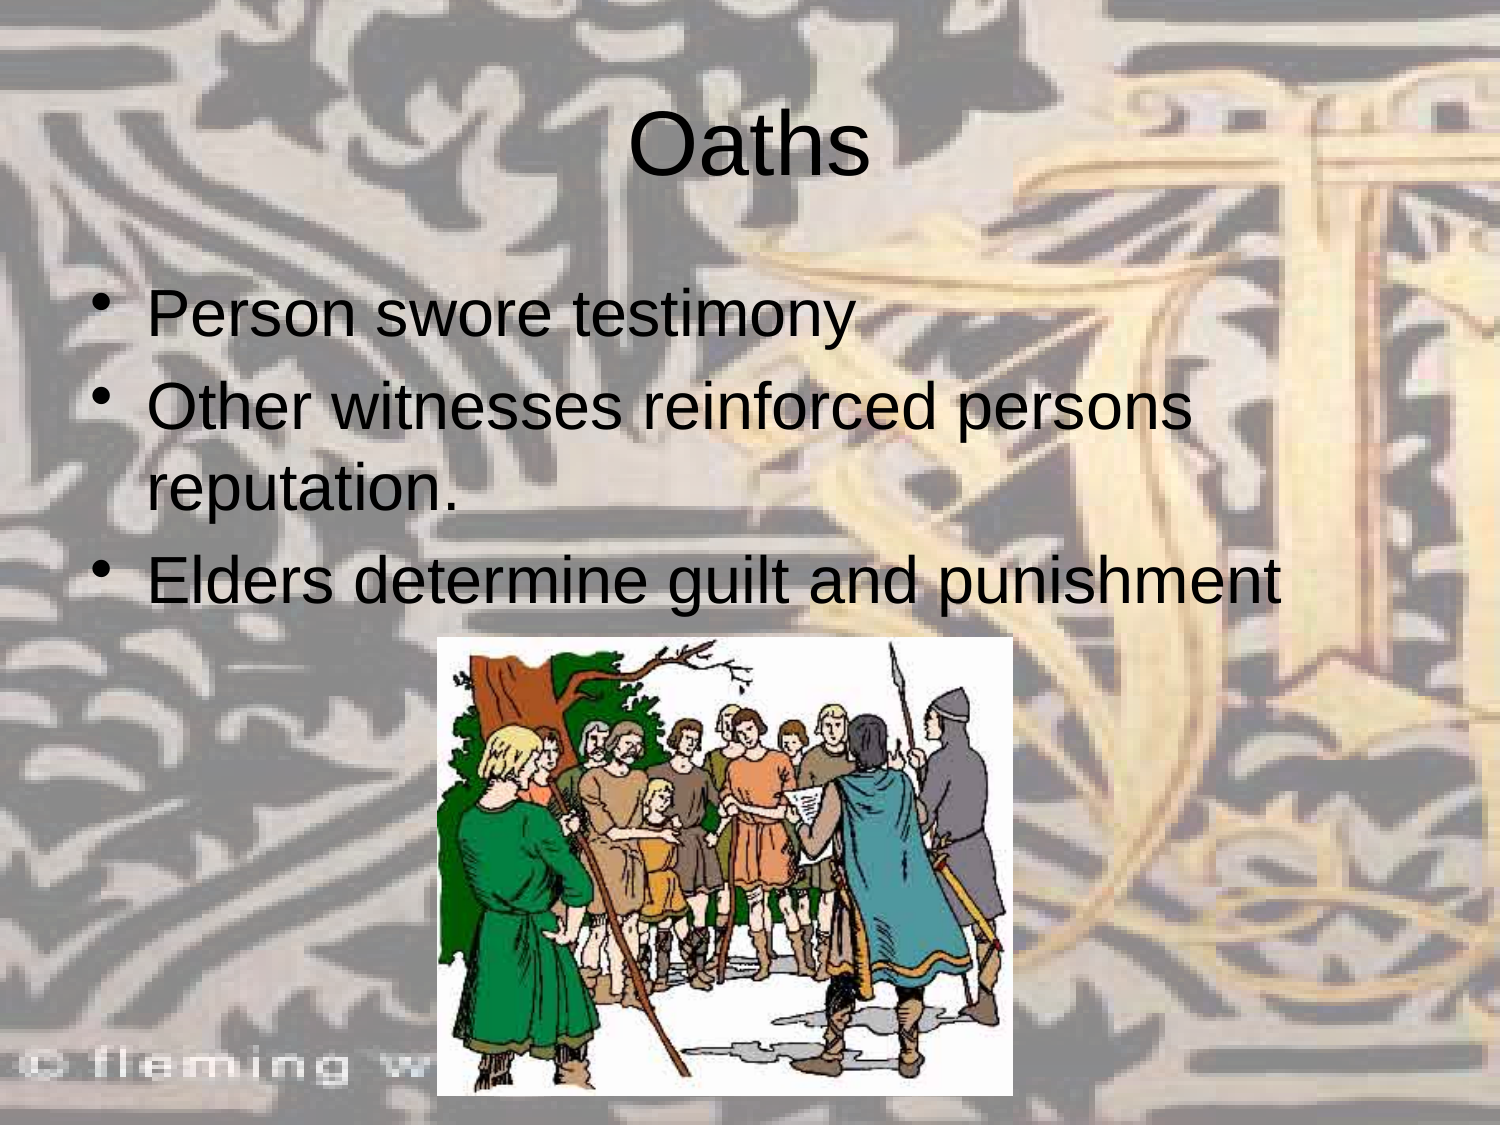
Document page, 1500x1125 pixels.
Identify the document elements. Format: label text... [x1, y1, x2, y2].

list Person swore testimony Other witnesses reinforced persons reputation. Elders determine guilt and punishment [74, 262, 1426, 1006]
picture [437, 637, 1013, 1096]
title Oaths [74, 44, 1426, 233]
